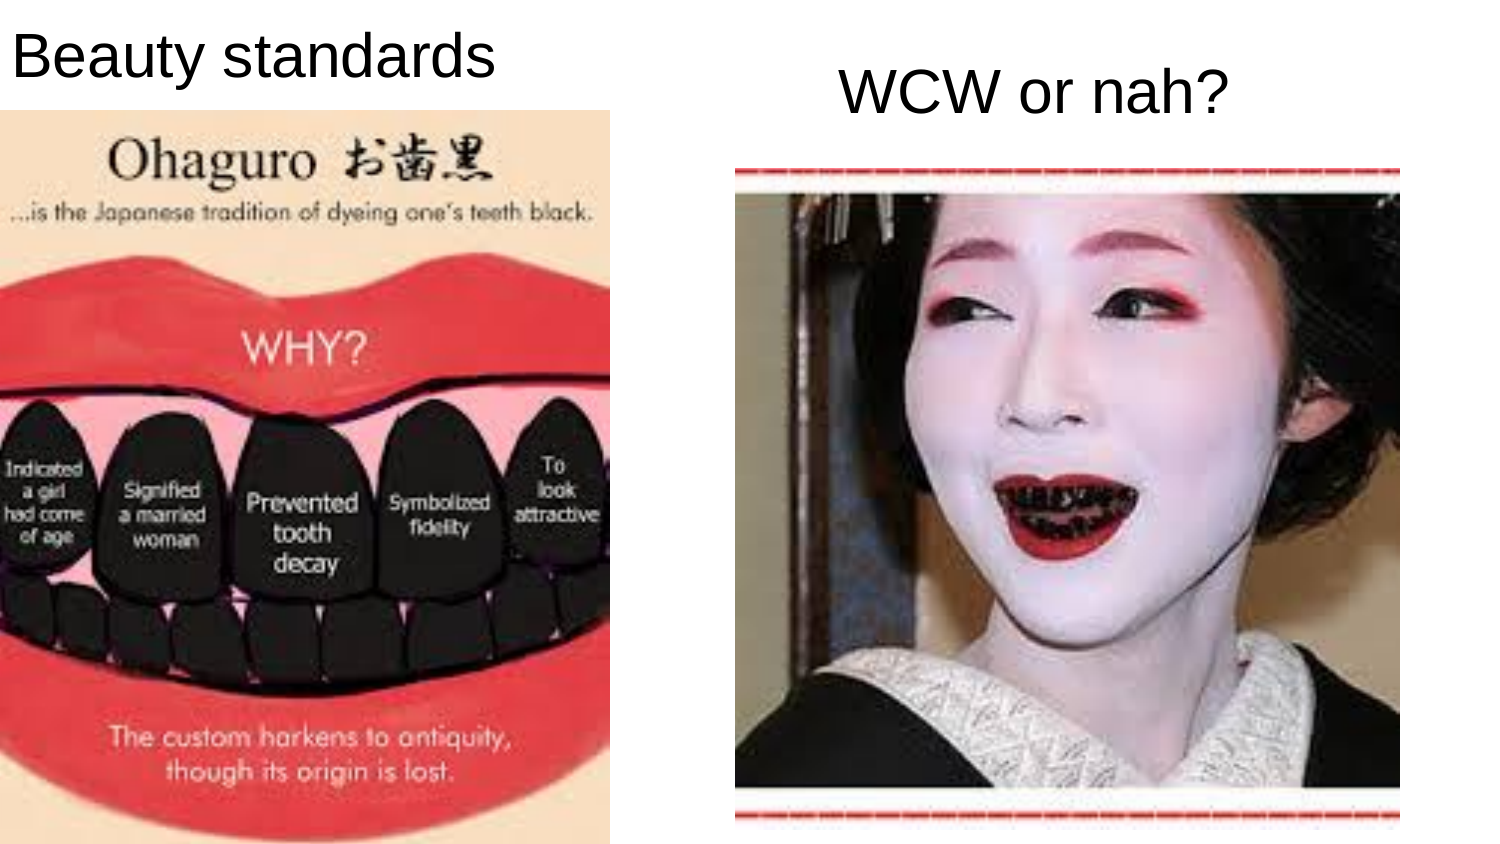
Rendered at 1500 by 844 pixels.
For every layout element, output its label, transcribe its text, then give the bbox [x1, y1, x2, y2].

text_box WCW or nah? [827, 40, 1437, 146]
picture [0, 109, 610, 844]
picture [735, 167, 1401, 830]
title Beauty standards [0, 15, 776, 99]
